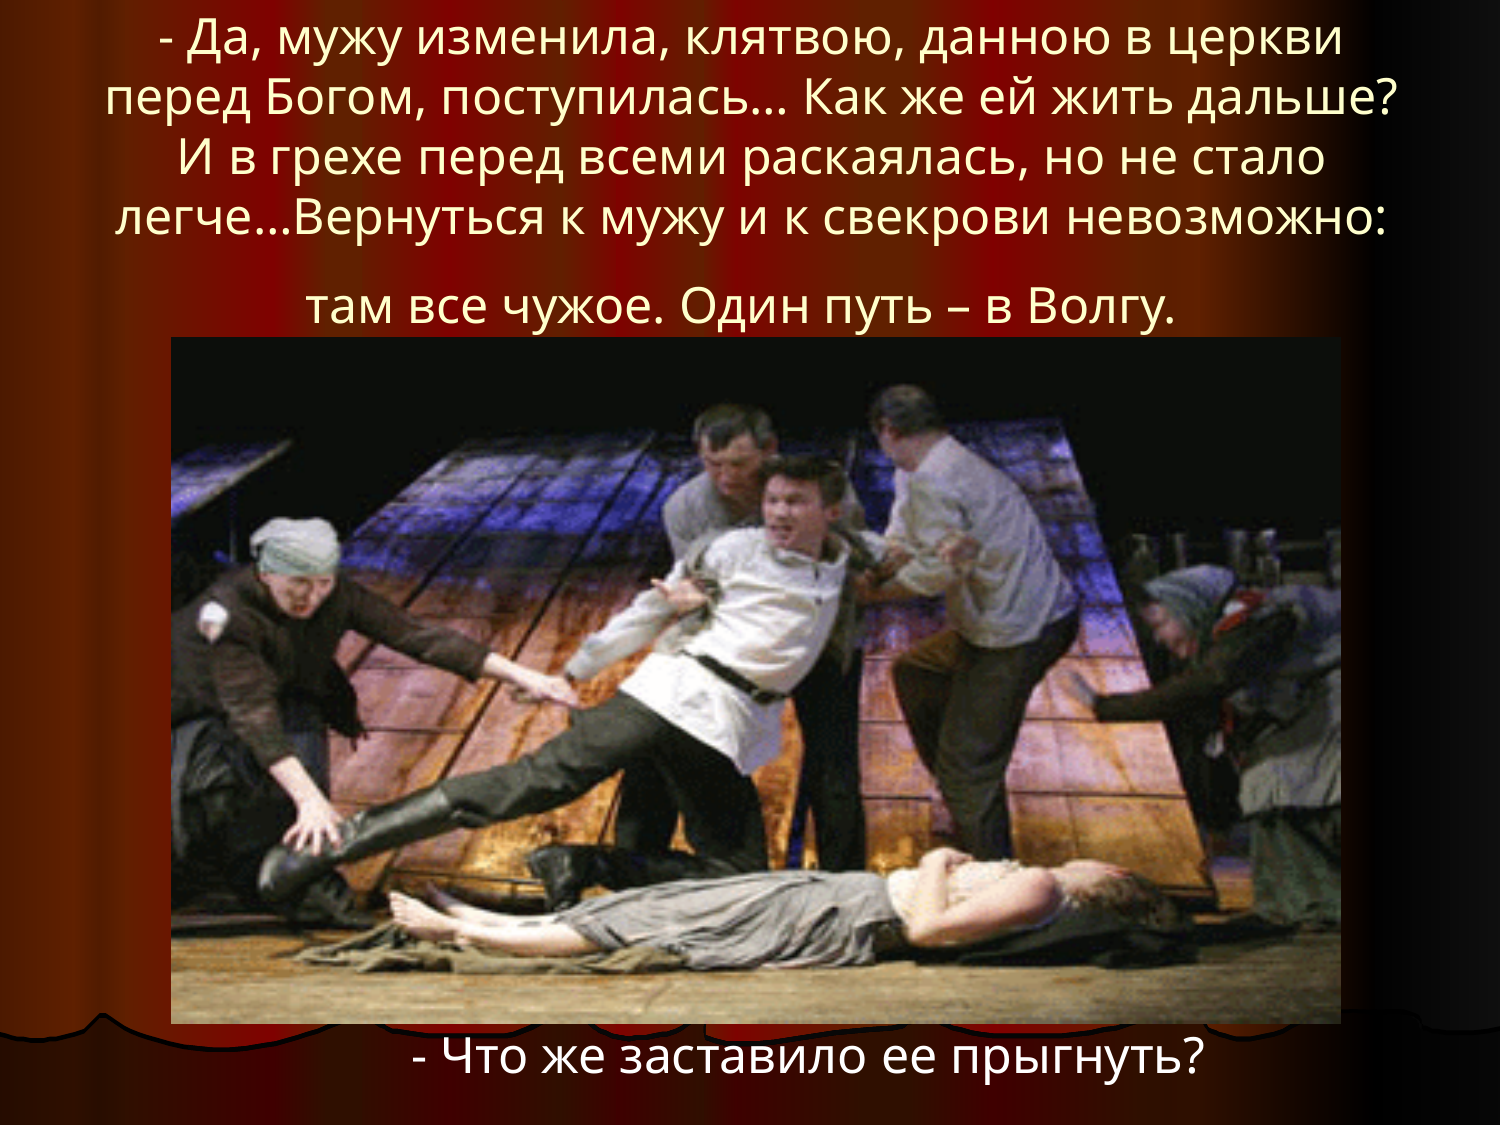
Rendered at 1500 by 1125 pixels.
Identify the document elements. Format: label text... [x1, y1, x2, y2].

text_box - Что же заставило ее прыгнуть? [386, 1032, 1221, 1091]
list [170, 337, 1341, 1024]
title - Да, мужу изменила, клятвою, данною в церкви перед Богом, поступилась… Как же ей жить дальше? И в грехе перед всеми раскаялась, но не стало легче…Вернуться к мужу и к свекрови невозможно: там все чужое. Один путь – в Волгу. [76, 77, 1428, 266]
